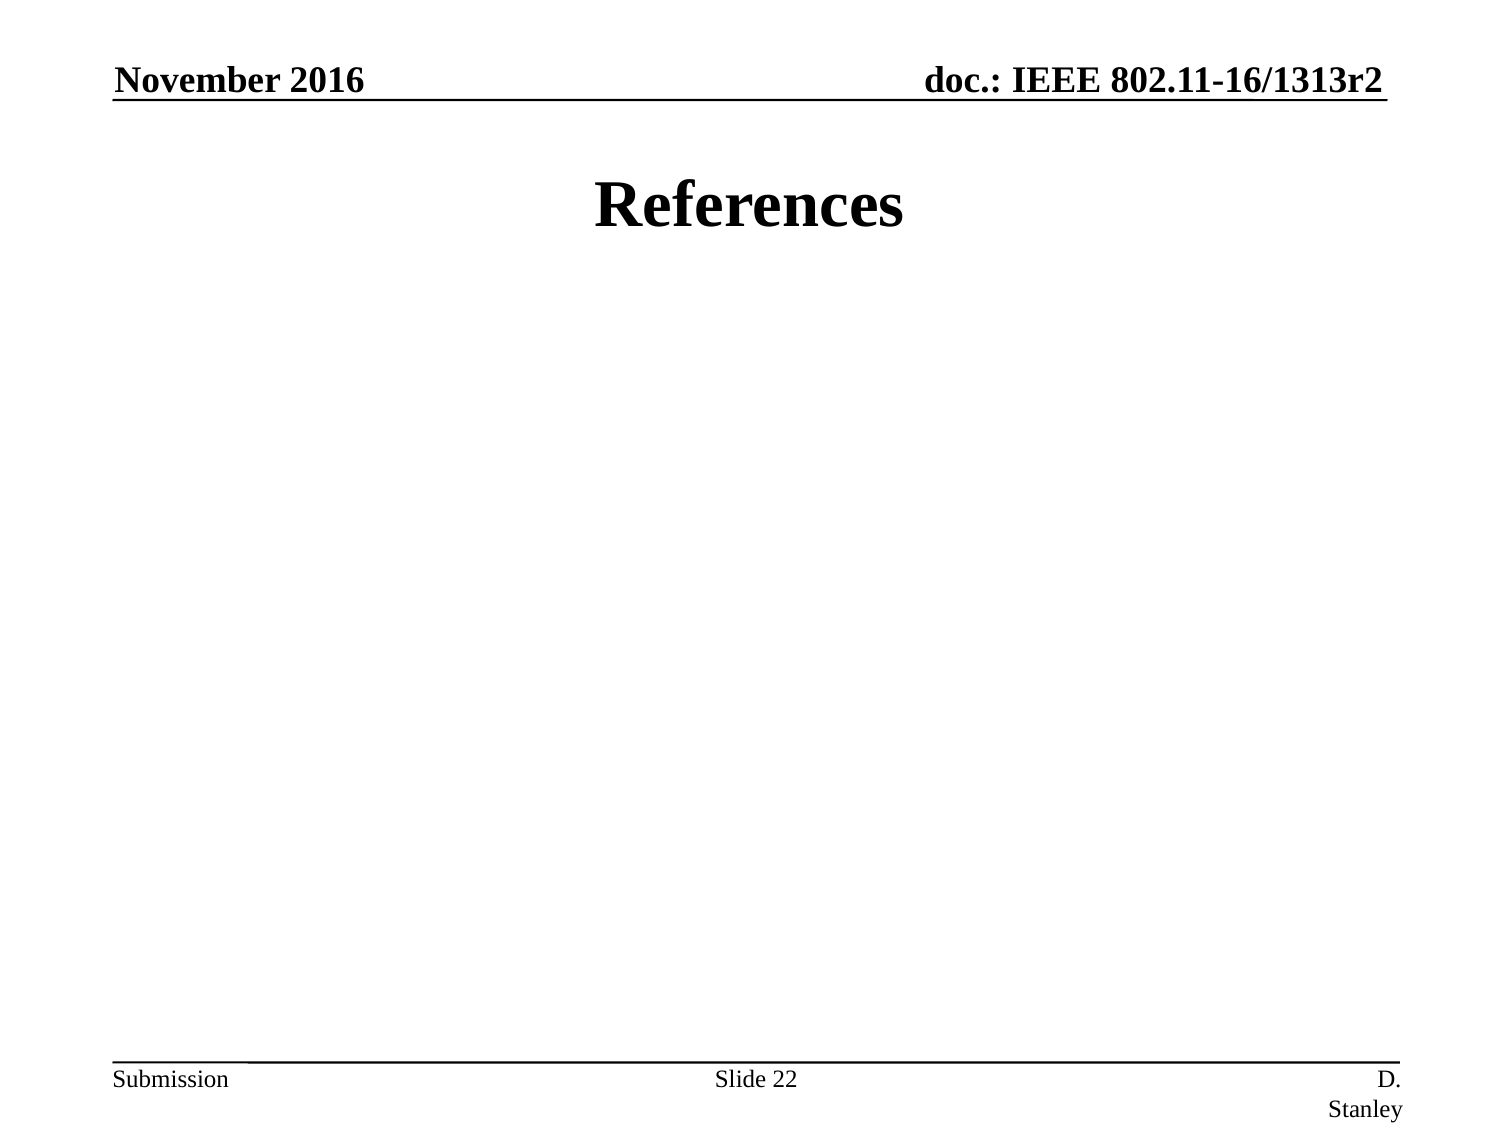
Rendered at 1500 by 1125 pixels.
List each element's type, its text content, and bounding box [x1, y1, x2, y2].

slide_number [114, 54, 374, 101]
title References [112, 112, 1388, 288]
footer D. Stanley, HP Enterprise [1324, 1061, 1402, 1093]
slide_number Slide 22 [712, 1061, 800, 1093]
